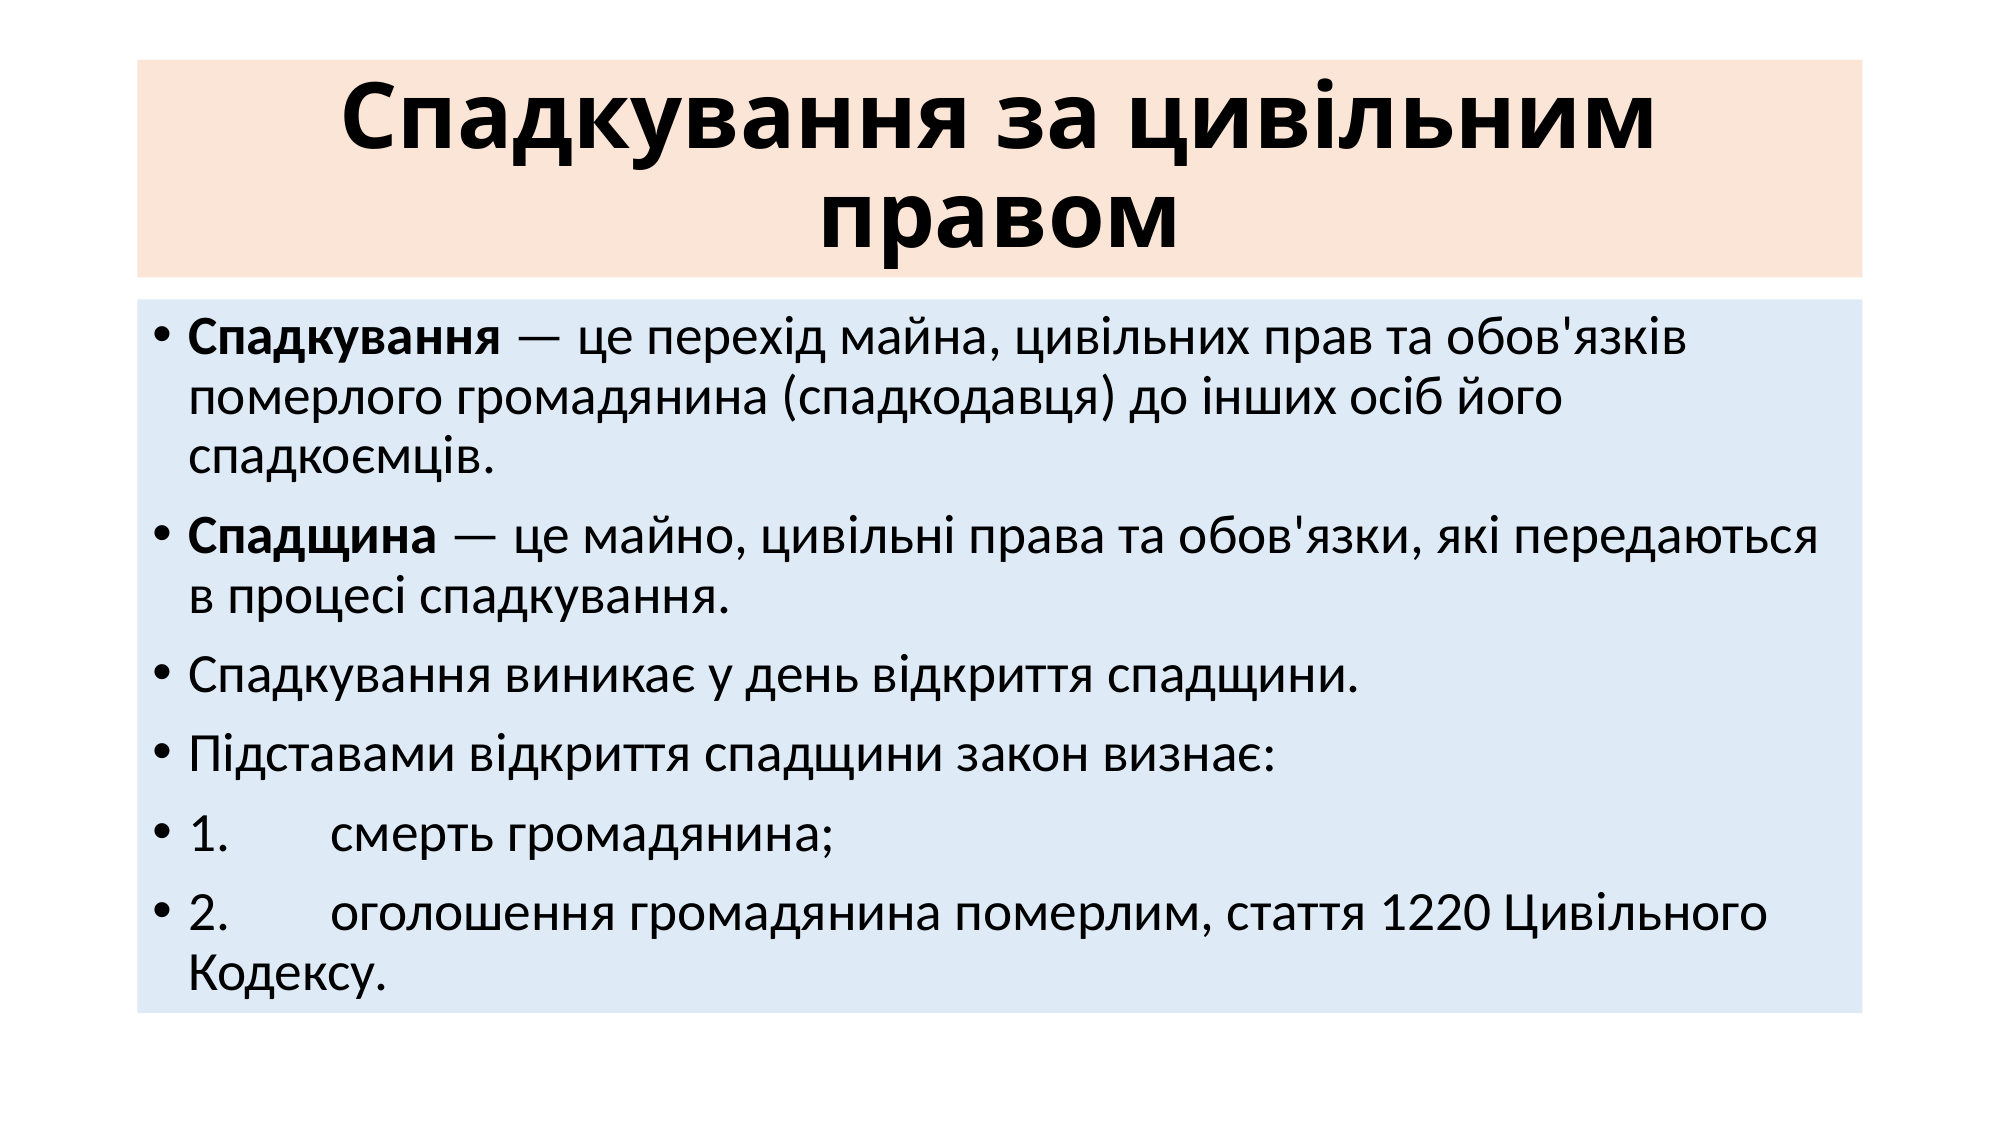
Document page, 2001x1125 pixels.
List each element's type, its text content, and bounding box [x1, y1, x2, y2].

list Спадкування — це перехід майна, цивільних прав та обов'язків померлого громадянина (спадкодавця) до інших осіб його спадкоємців. Спадщина — це майно, цивільні права та обов'язки, які передаються в процесі спадкування. Спадкування виникає у день відкриття спадщини. Підставами відкриття спадщини закон визнає: 1. смерть громадянина; 2. оголошення громадянина померлим, стаття 1220 Цивільного Кодексу. [137, 299, 1863, 1014]
title Спадкування за цивільним правом [137, 59, 1863, 278]
